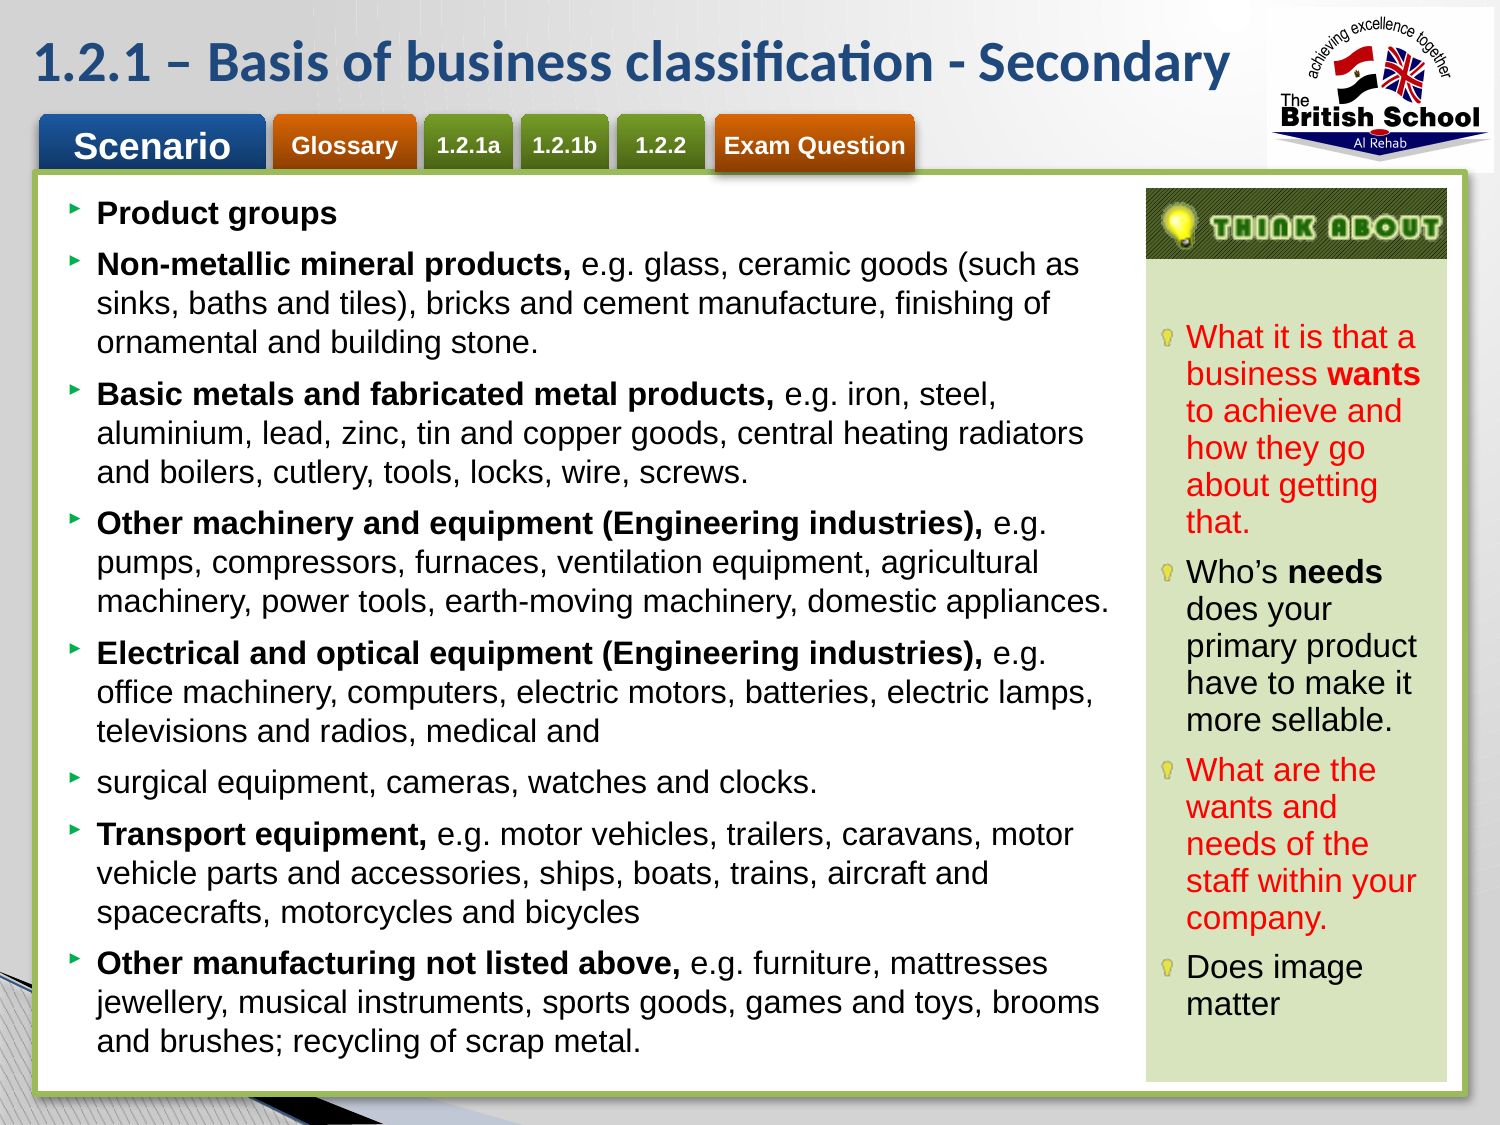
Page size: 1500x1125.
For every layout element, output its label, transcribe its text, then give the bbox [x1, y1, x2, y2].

picture [1157, 955, 1177, 979]
picture [1157, 757, 1177, 782]
table_cell What it is that a business wants to achieve and how they go about getting that. Who’s needs does your primary product have to make it more sellable. What are the wants and needs of the staff within your company. Does image matter [1146, 259, 1447, 1082]
table_header [1146, 188, 1447, 259]
list Product groups Non-metallic mineral products, e.g. glass, ceramic goods (such as sinks, baths and tiles), bricks and cement manufacture, finishing of ornamental and building stone. Basic metals and fabricated metal products, e.g. iron, steel, aluminium, lead, zinc, tin and copper goods, central heating radiators and boilers, cutlery, tools, locks, wire, screws. Other machinery and equipment (Engineering industries), e.g. pumps, compressors, furnaces, ventilation equipment, agricultural machinery, power tools, earth-moving machinery, domestic appliances. Electrical and optical equipment (Engineering industries), e.g. office machinery, computers, electric motors, batteries, electric lamps, televisions and radios, medical and surgical equipment, cameras, watches and clocks. Transport equipment, e.g. motor vehicles, trailers, caravans, motor vehicle parts and accessories, ships, boats, trains, aircraft and spacecrafts, motorcycles and bicycles Other manufacturing not listed above, e.g. furniture, mattresses jewellery, musical instruments, sports goods, games and toys, brooms and brushes; recycling of scrap metal. [53, 184, 1128, 953]
picture [281, 1114, 303, 1125]
picture [1159, 199, 1447, 255]
picture [1267, 7, 1495, 173]
picture [1157, 560, 1177, 584]
picture [1157, 325, 1177, 349]
text_box 1.2.1 – Basis of business classification - Secondary [17, 7, 1294, 110]
